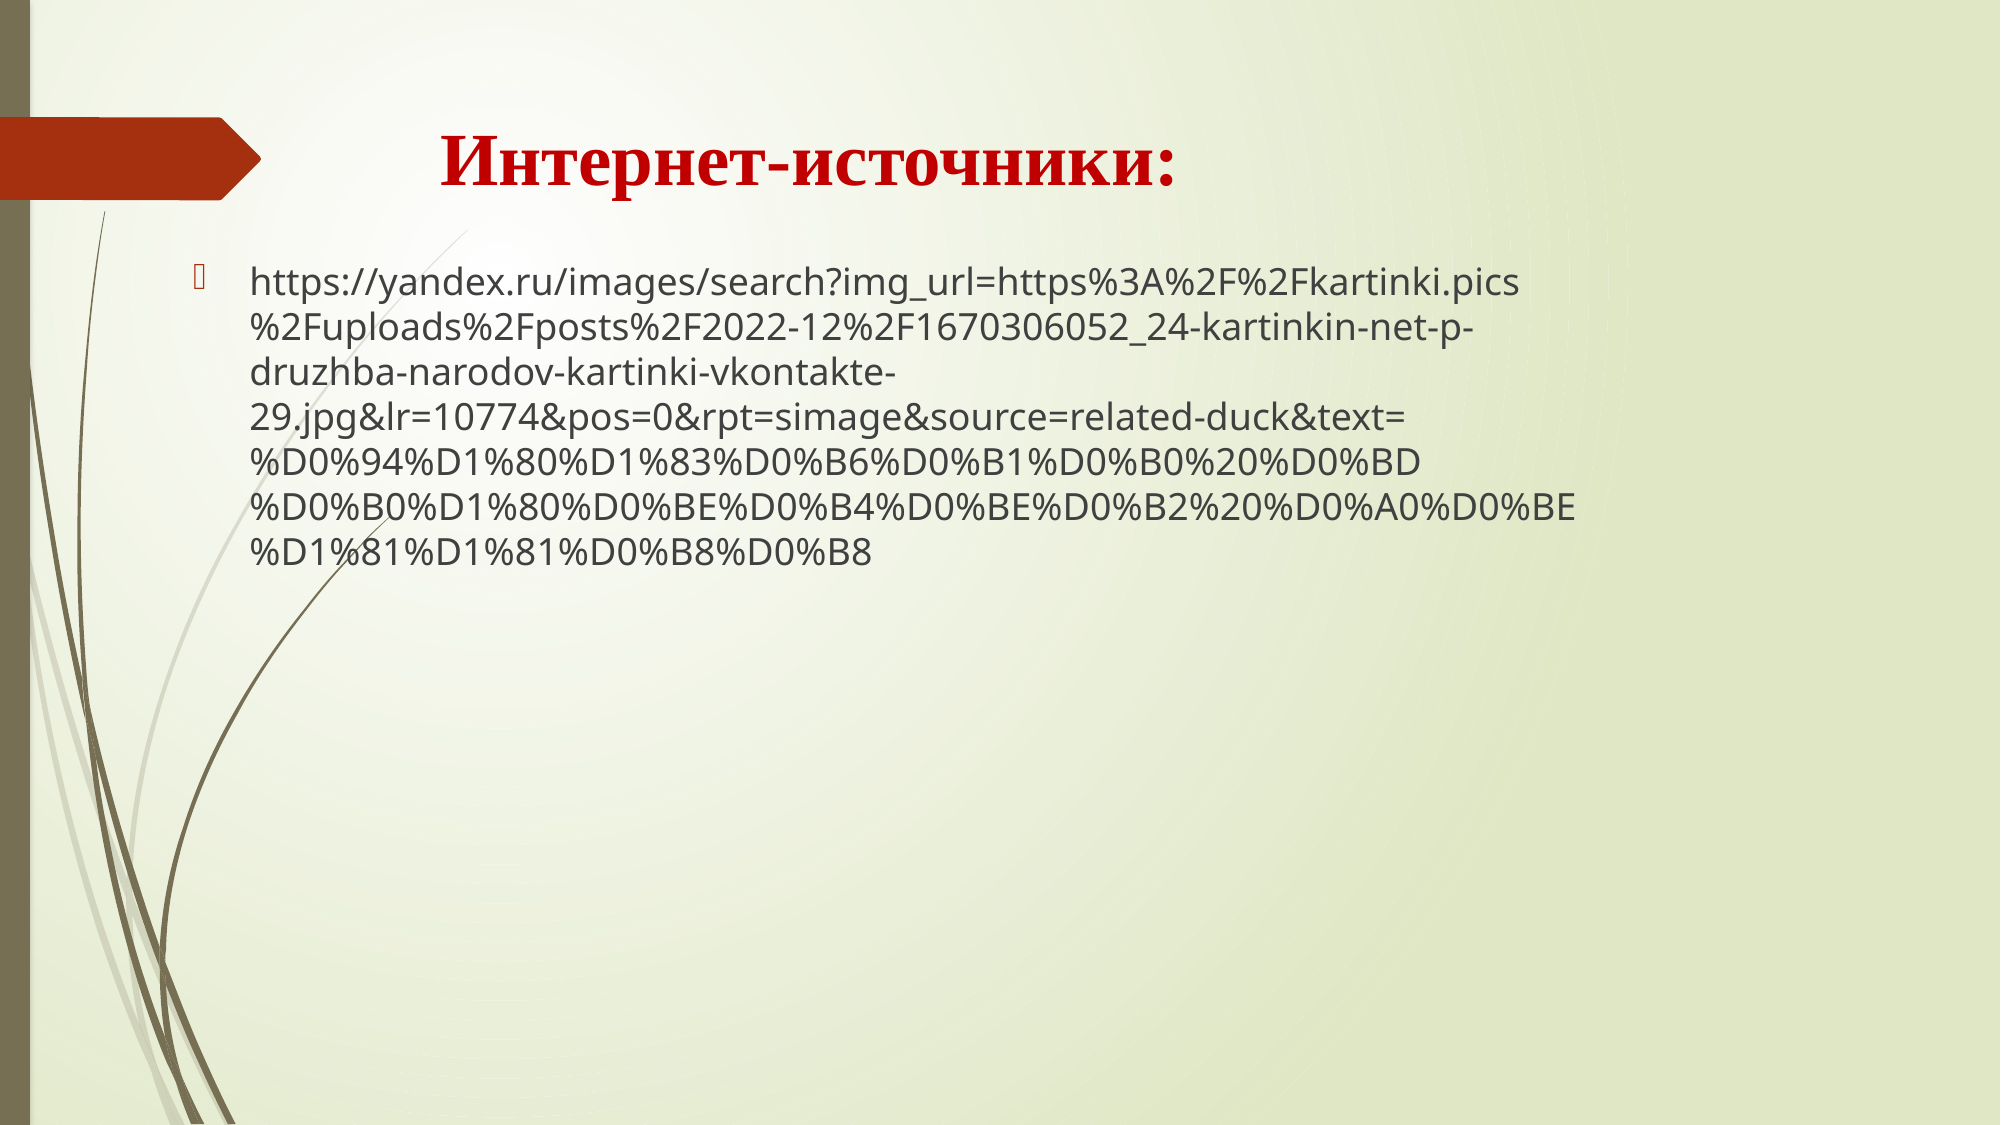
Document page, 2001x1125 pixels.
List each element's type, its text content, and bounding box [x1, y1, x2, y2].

title Интернет-источники: [425, 102, 1888, 313]
list https://yandex.ru/images/search?img_url=https%3A%2F%2Fkartinki.pics%2Fuploads%2Fposts%2F2022-12%2F1670306052_24-kartinkin-net-p-druzhba-narodov-kartinki-vkontakte-29.jpg&lr=10774&pos=0&rpt=simage&source=related-duck&text=%D0%94%D1%80%D1%83%D0%B6%D0%B1%D0%B0%20%D0%BD%D0%B0%D1%80%D0%BE%D0%B4%D0%BE%D0%B2%20%D0%A0%D0%BE%D1%81%D1%81%D0%B8%D0%B8 [178, 250, 1641, 1100]
